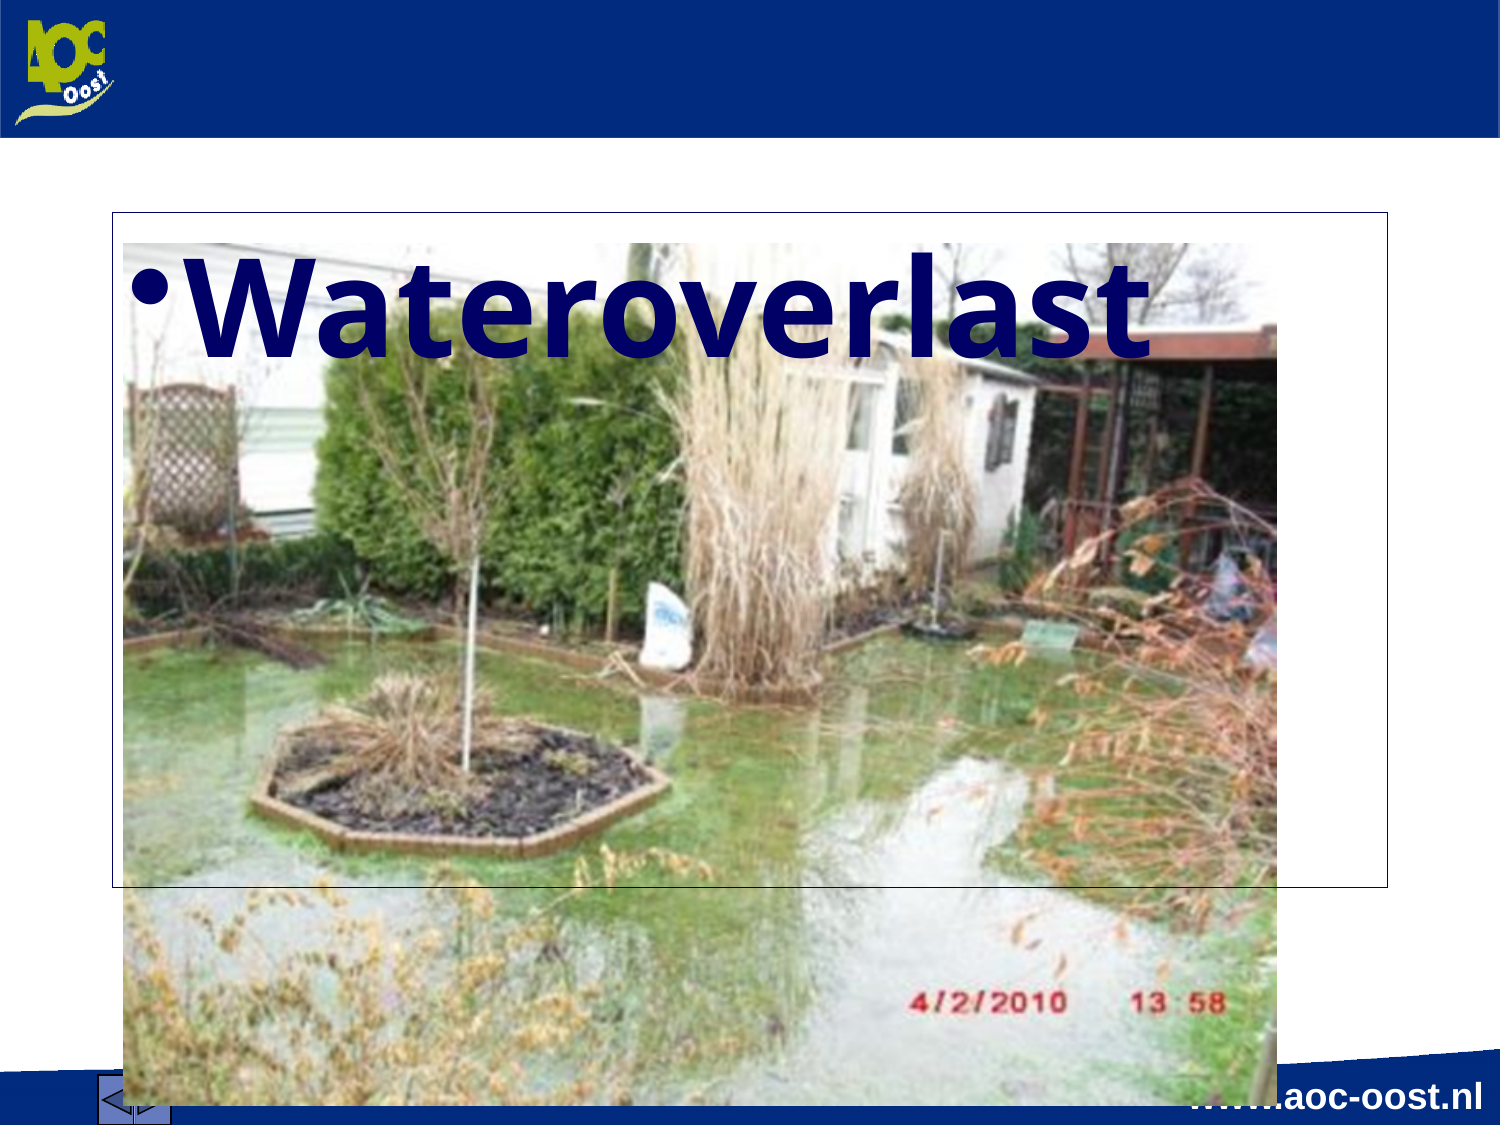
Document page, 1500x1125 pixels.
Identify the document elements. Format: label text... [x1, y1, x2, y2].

picture [0, 0, 1500, 138]
picture [0, 243, 1500, 1125]
list Wateroverlast [112, 212, 1388, 888]
